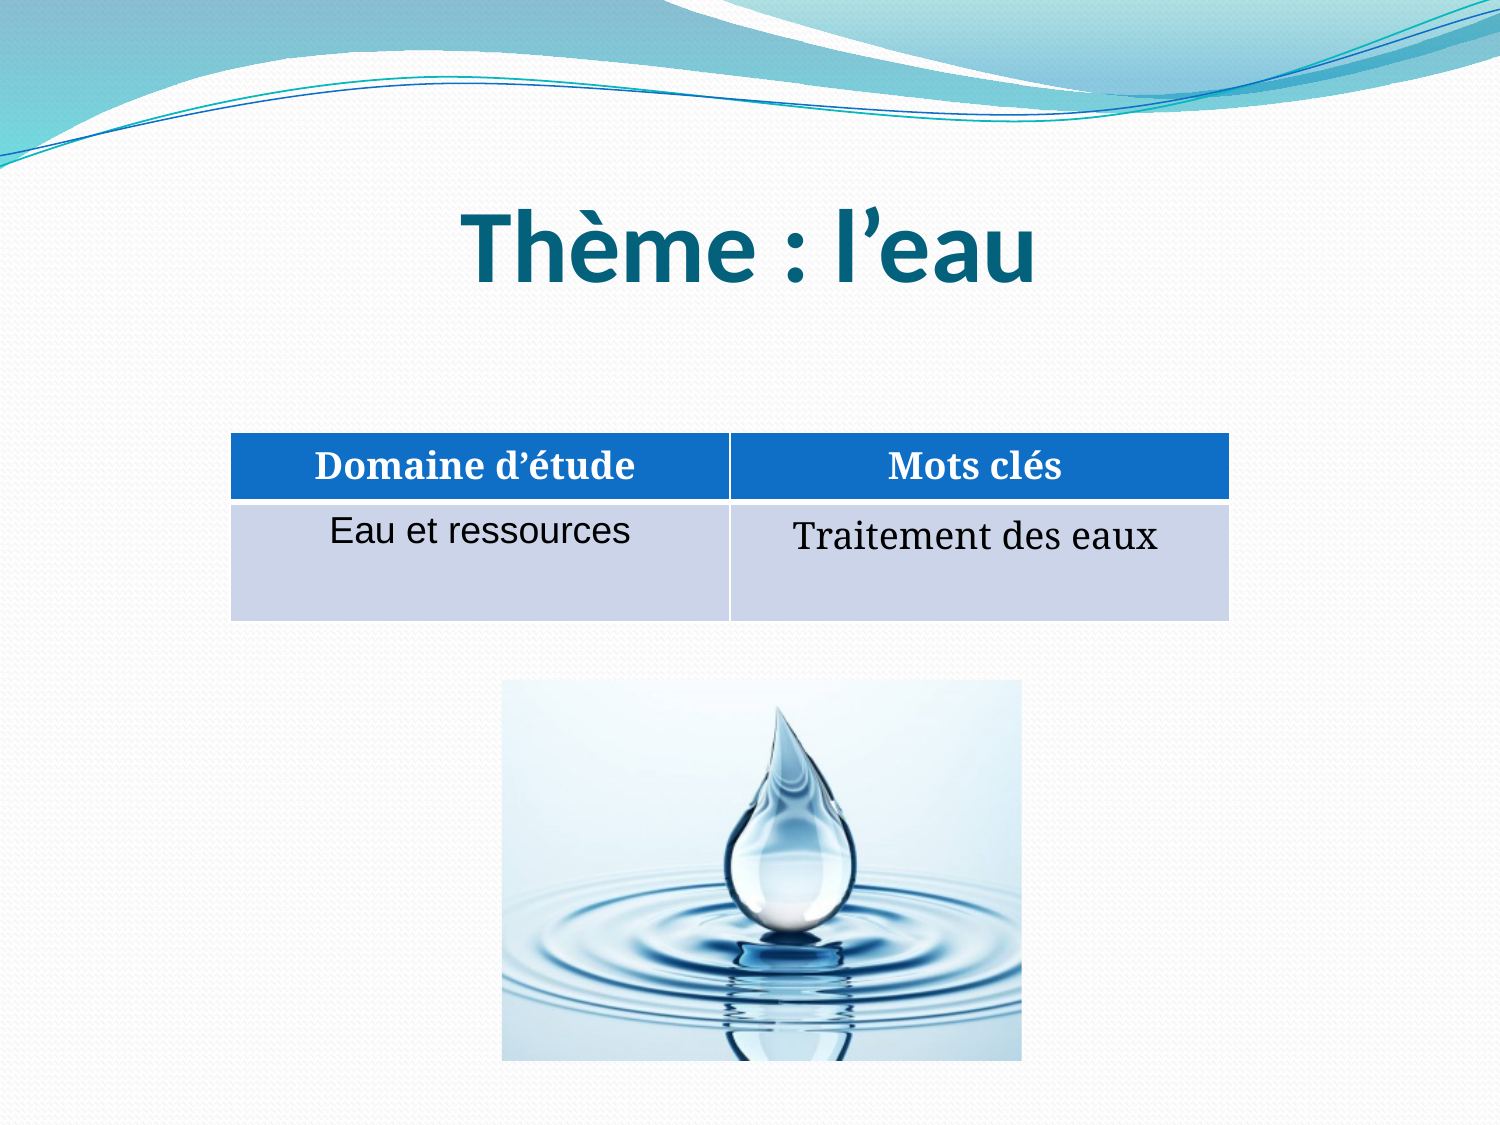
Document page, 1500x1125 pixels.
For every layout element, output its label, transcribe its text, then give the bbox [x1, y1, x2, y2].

picture [501, 680, 1022, 1061]
table_header Domaine d’étude [231, 433, 729, 499]
table_cell Eau et ressources [231, 505, 729, 621]
title Thème : l’eau [75, 115, 1425, 303]
table_header Mots clés [731, 433, 1229, 499]
list [76, 317, 1425, 681]
table_cell Traitement des eaux [731, 505, 1229, 621]
